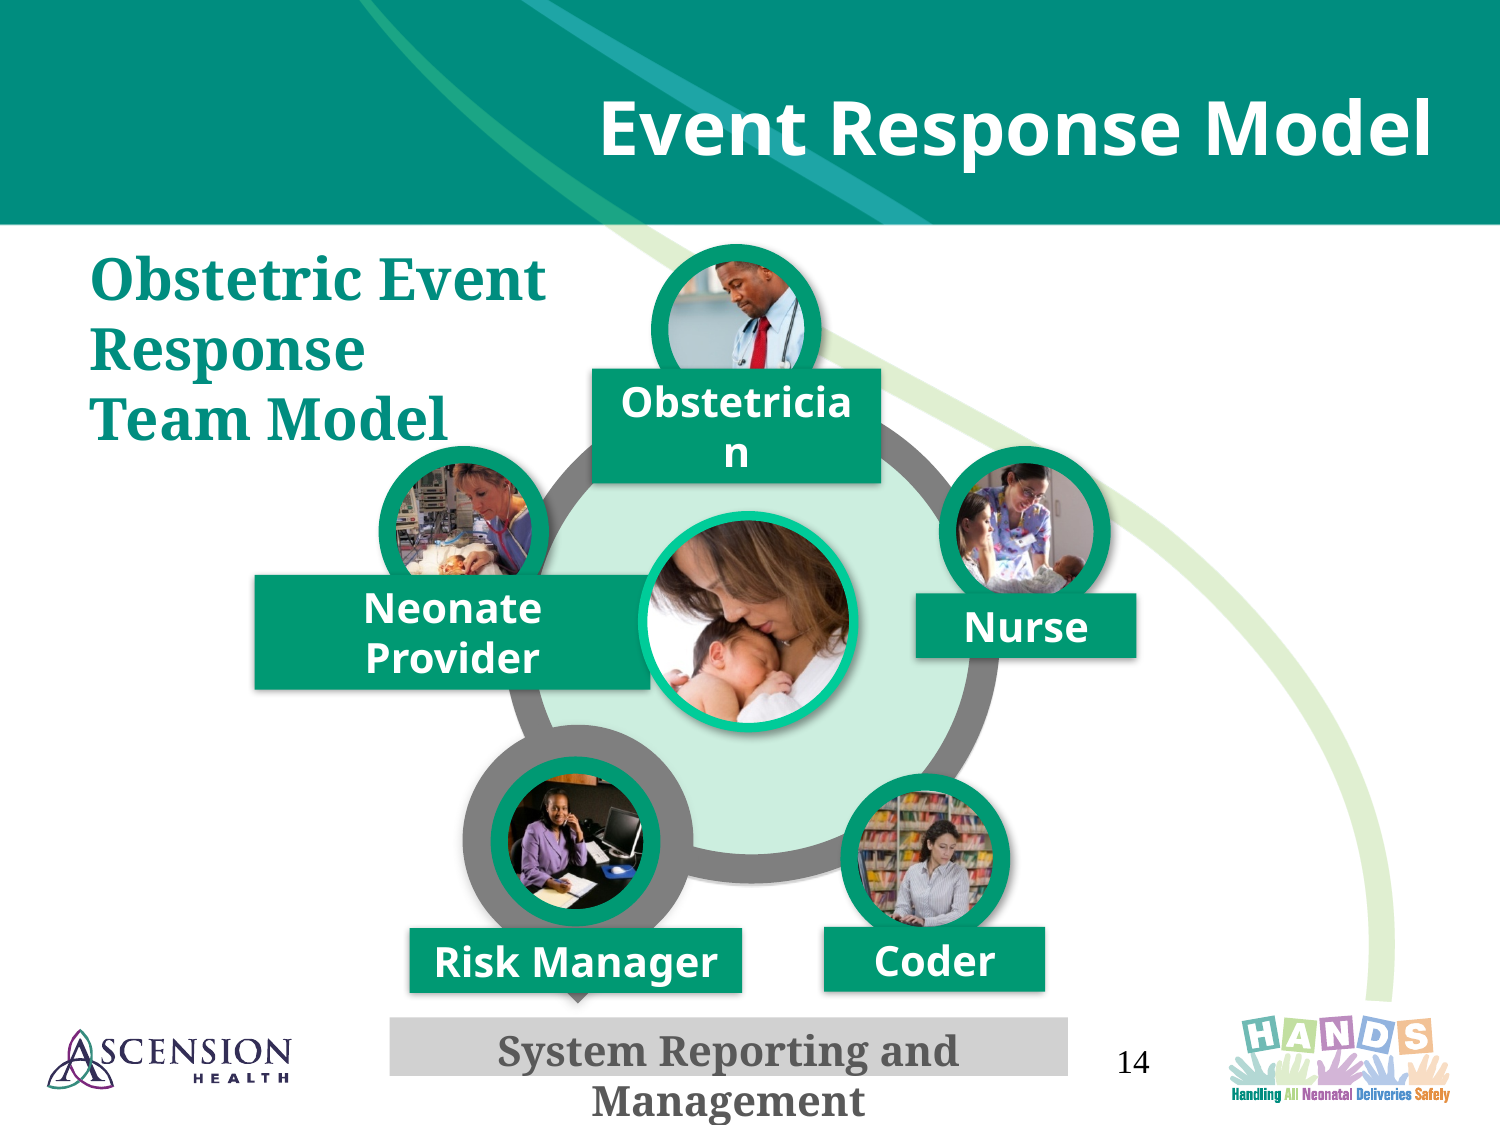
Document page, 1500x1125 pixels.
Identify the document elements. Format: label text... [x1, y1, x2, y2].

title Event Response Model [75, 37, 1450, 213]
text_box Obstetric Event Response Team Model [75, 235, 1311, 460]
text_box 14 [1101, 1032, 1271, 1088]
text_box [254, 252, 1137, 1077]
picture [716, 1096, 722, 1106]
picture [0, 0, 1500, 1125]
picture [713, 1117, 725, 1123]
picture [240, 1041, 254, 1062]
